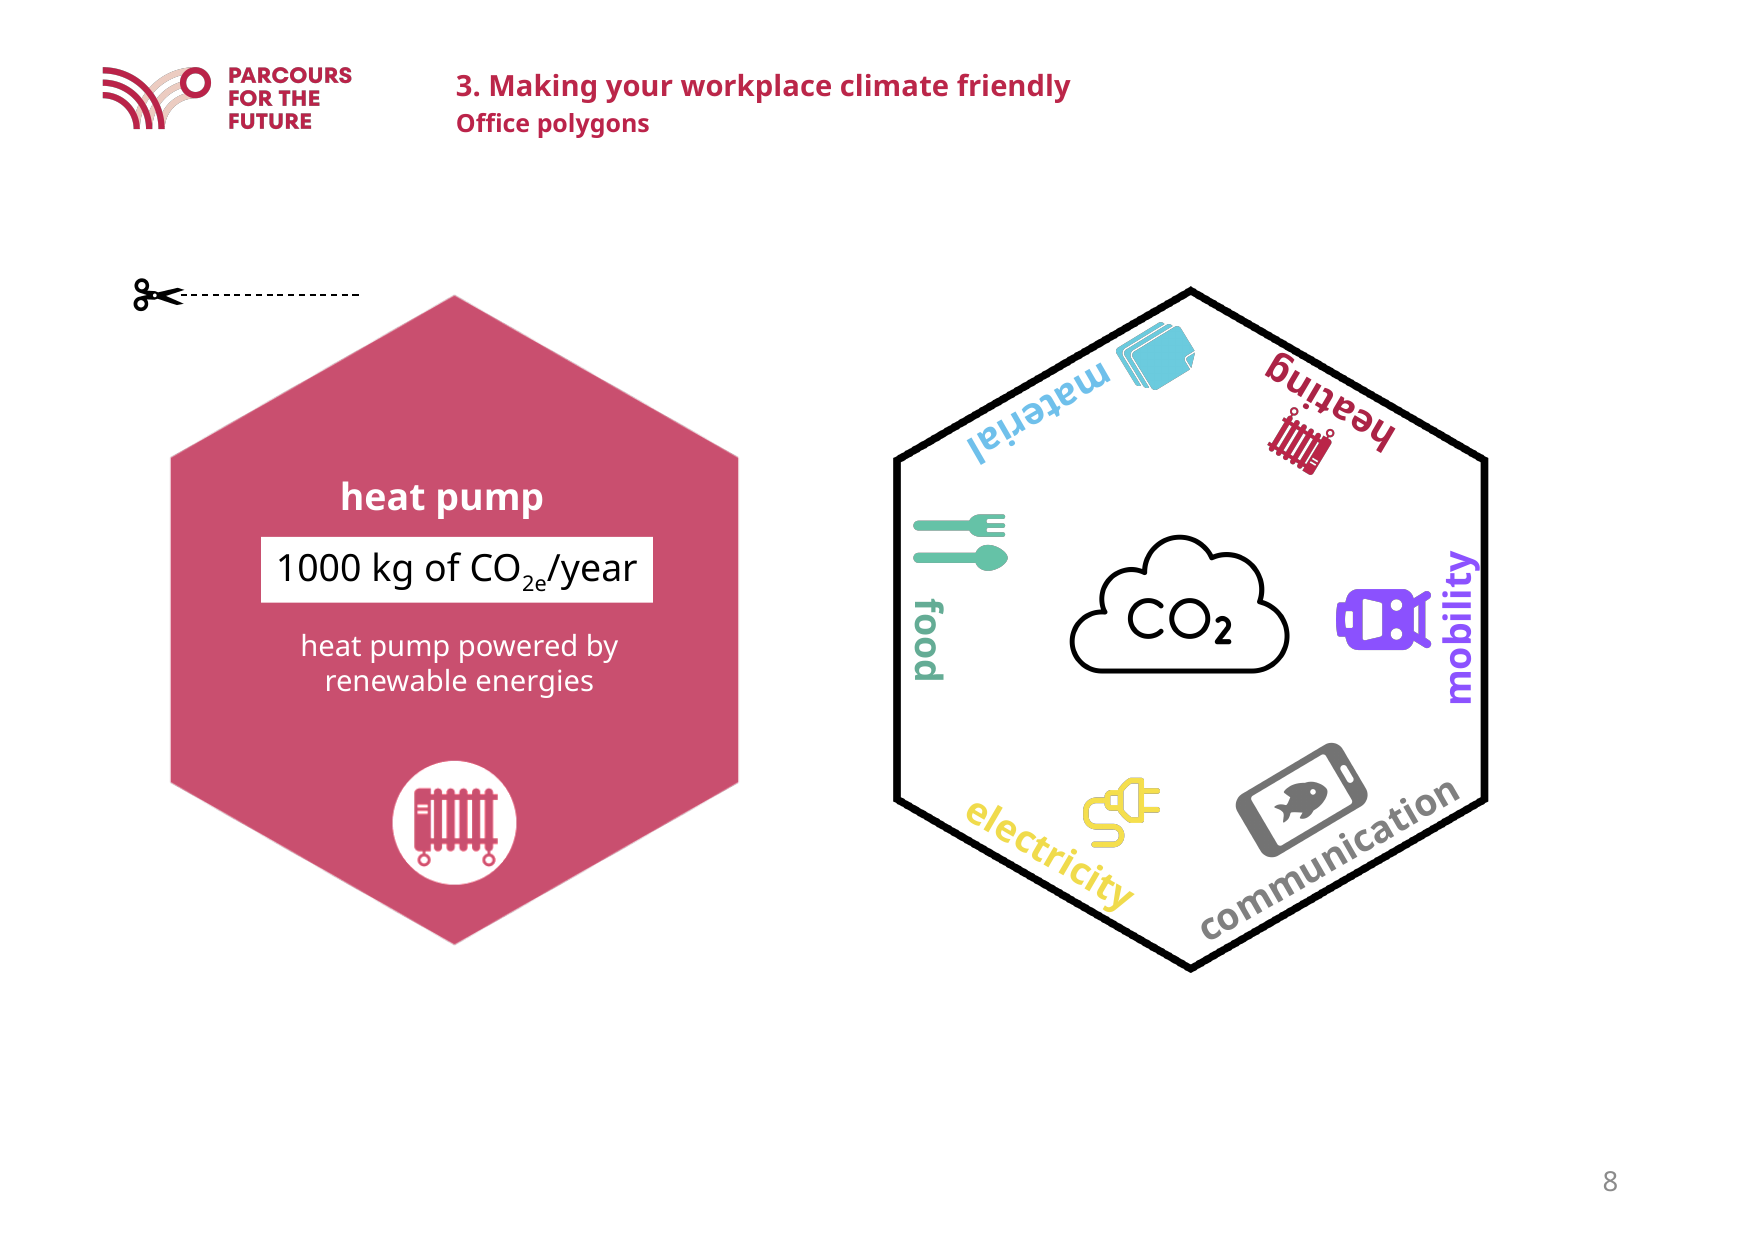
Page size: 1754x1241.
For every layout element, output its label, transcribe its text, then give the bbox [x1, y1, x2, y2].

slide_number 8 [1238, 1149, 1634, 1216]
picture [49, 213, 1534, 1026]
picture [67, 33, 387, 163]
